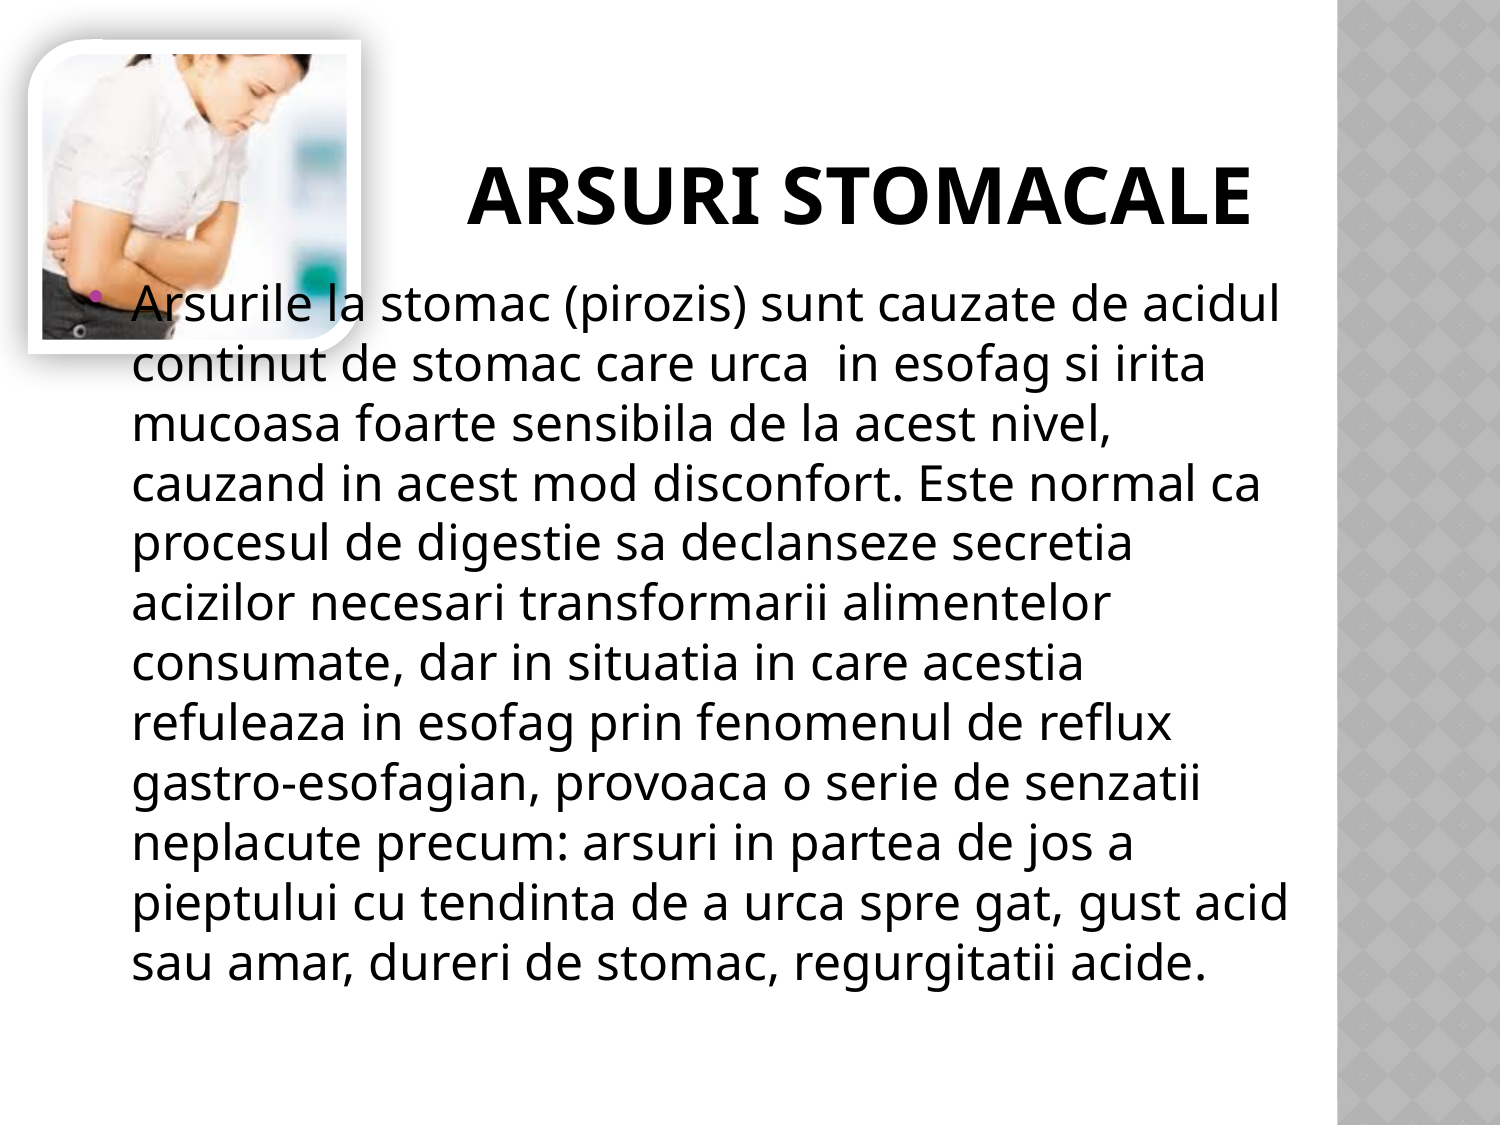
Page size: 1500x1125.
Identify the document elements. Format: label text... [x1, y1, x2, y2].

title Arsuri stomacale [360, 52, 1263, 240]
picture [34, 46, 355, 348]
list Arsurile la stomac (pirozis) sunt cauzate de acidul continut de stomac care urca in esofag si irita mucoasa foarte sensibila de la acest nivel, cauzand in acest mod disconfort. Este normal ca procesul de digestie sa declanseze secretia acizilor necesari transformarii alimentelor consumate, dar in situatia in care acestia refuleaza in esofag prin fenomenul de reflux gastro-esofagian, provoaca o serie de senzatii neplacute precum: arsuri in partea de jos a pieptului cu tendinta de a urca spre gat, gust acid sau amar, dureri de stomac, regurgitatii acide. [75, 264, 1313, 1059]
